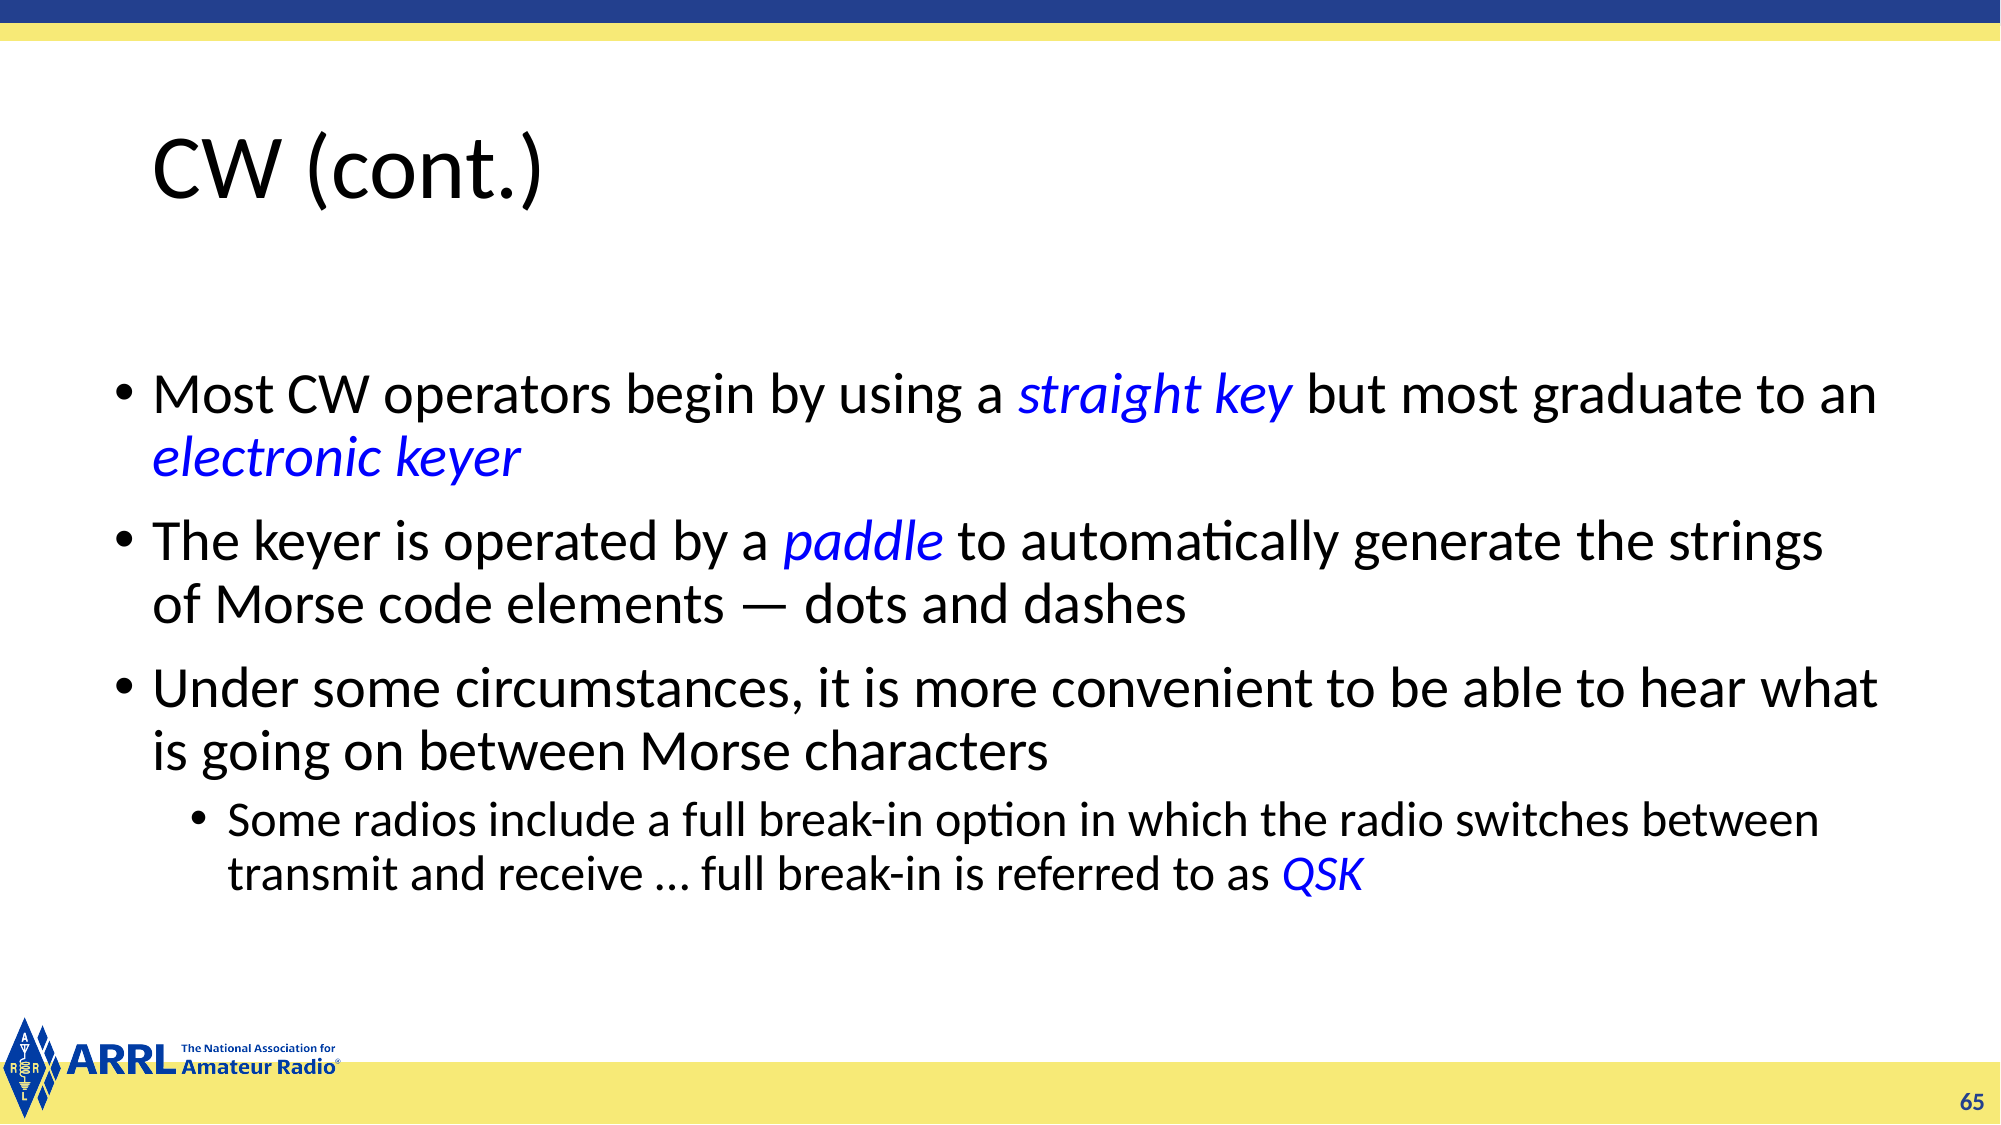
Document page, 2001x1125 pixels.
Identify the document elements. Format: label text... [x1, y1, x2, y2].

title CW (cont.) [137, 59, 1863, 278]
list Most CW operators begin by using a straight key but most graduate to an electronic keyer The keyer is operated by a paddle to automatically generate the strings of Morse code elements — dots and dashes Under some circumstances, it is more convenient to be able to hear what is going on between Morse characters Some radios include a full break-in option in which the radio switches between transmit and receive … full break-in is referred to as QSK [99, 355, 1900, 1075]
picture [1, 1015, 342, 1121]
